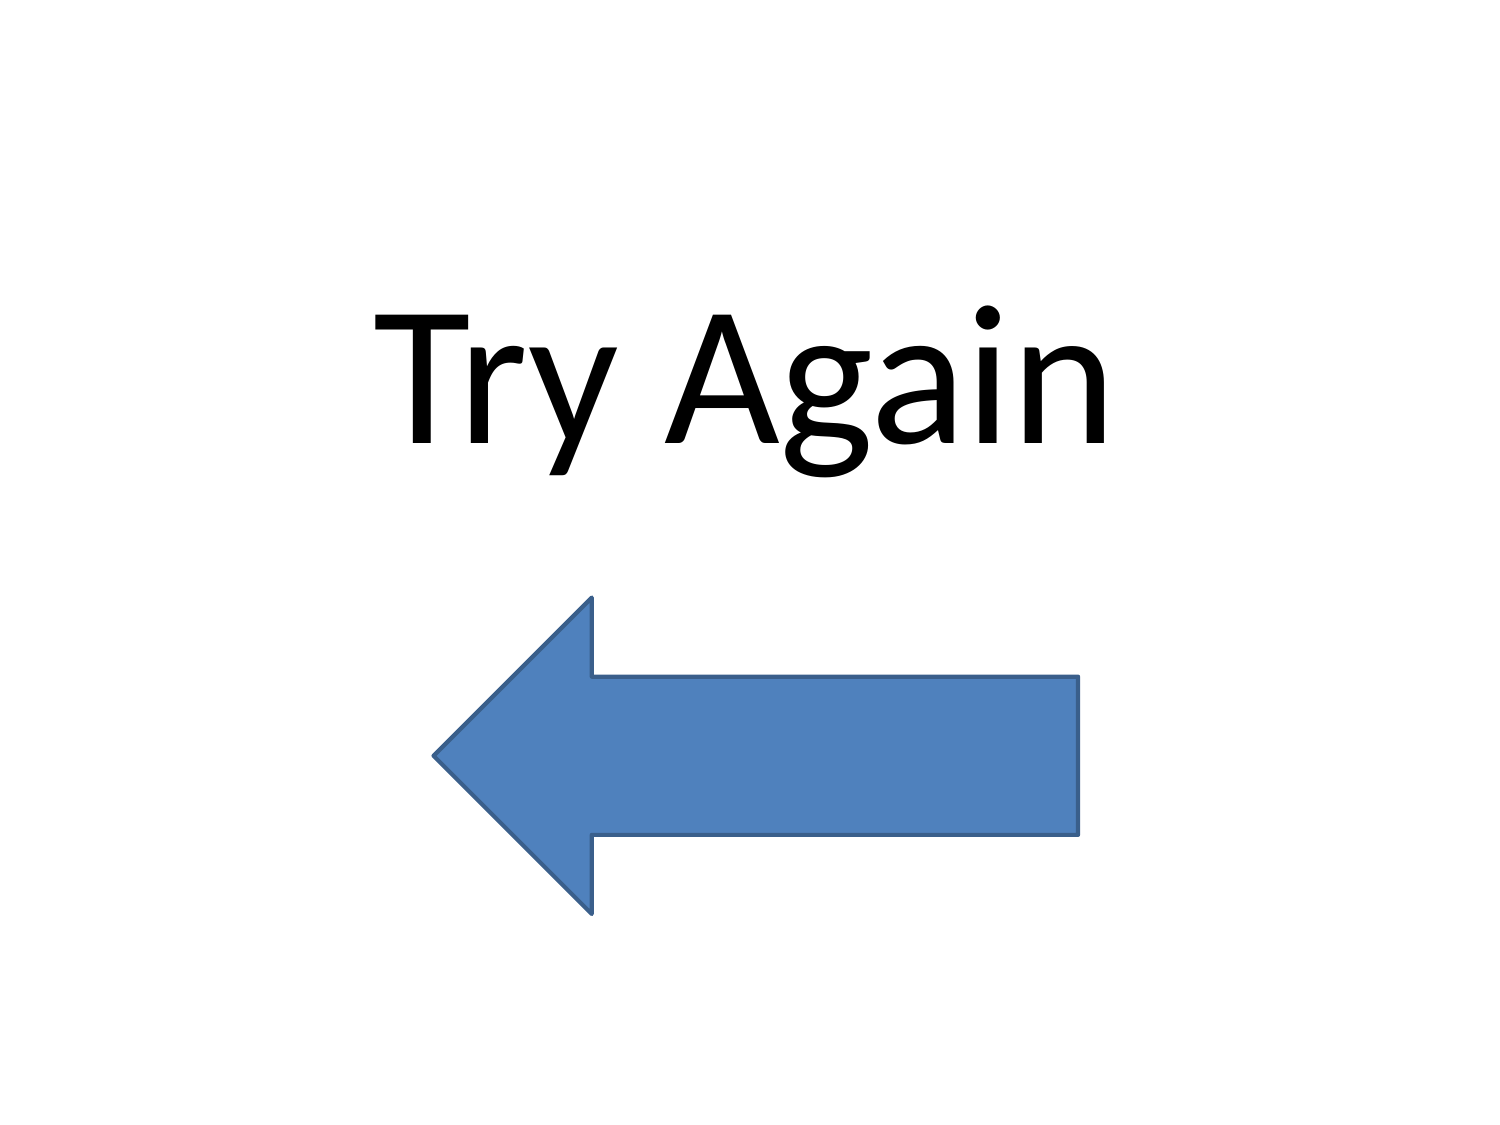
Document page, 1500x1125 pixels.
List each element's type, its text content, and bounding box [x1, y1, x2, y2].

text_box [431, 595, 1081, 916]
title Try Again [70, 269, 1421, 457]
